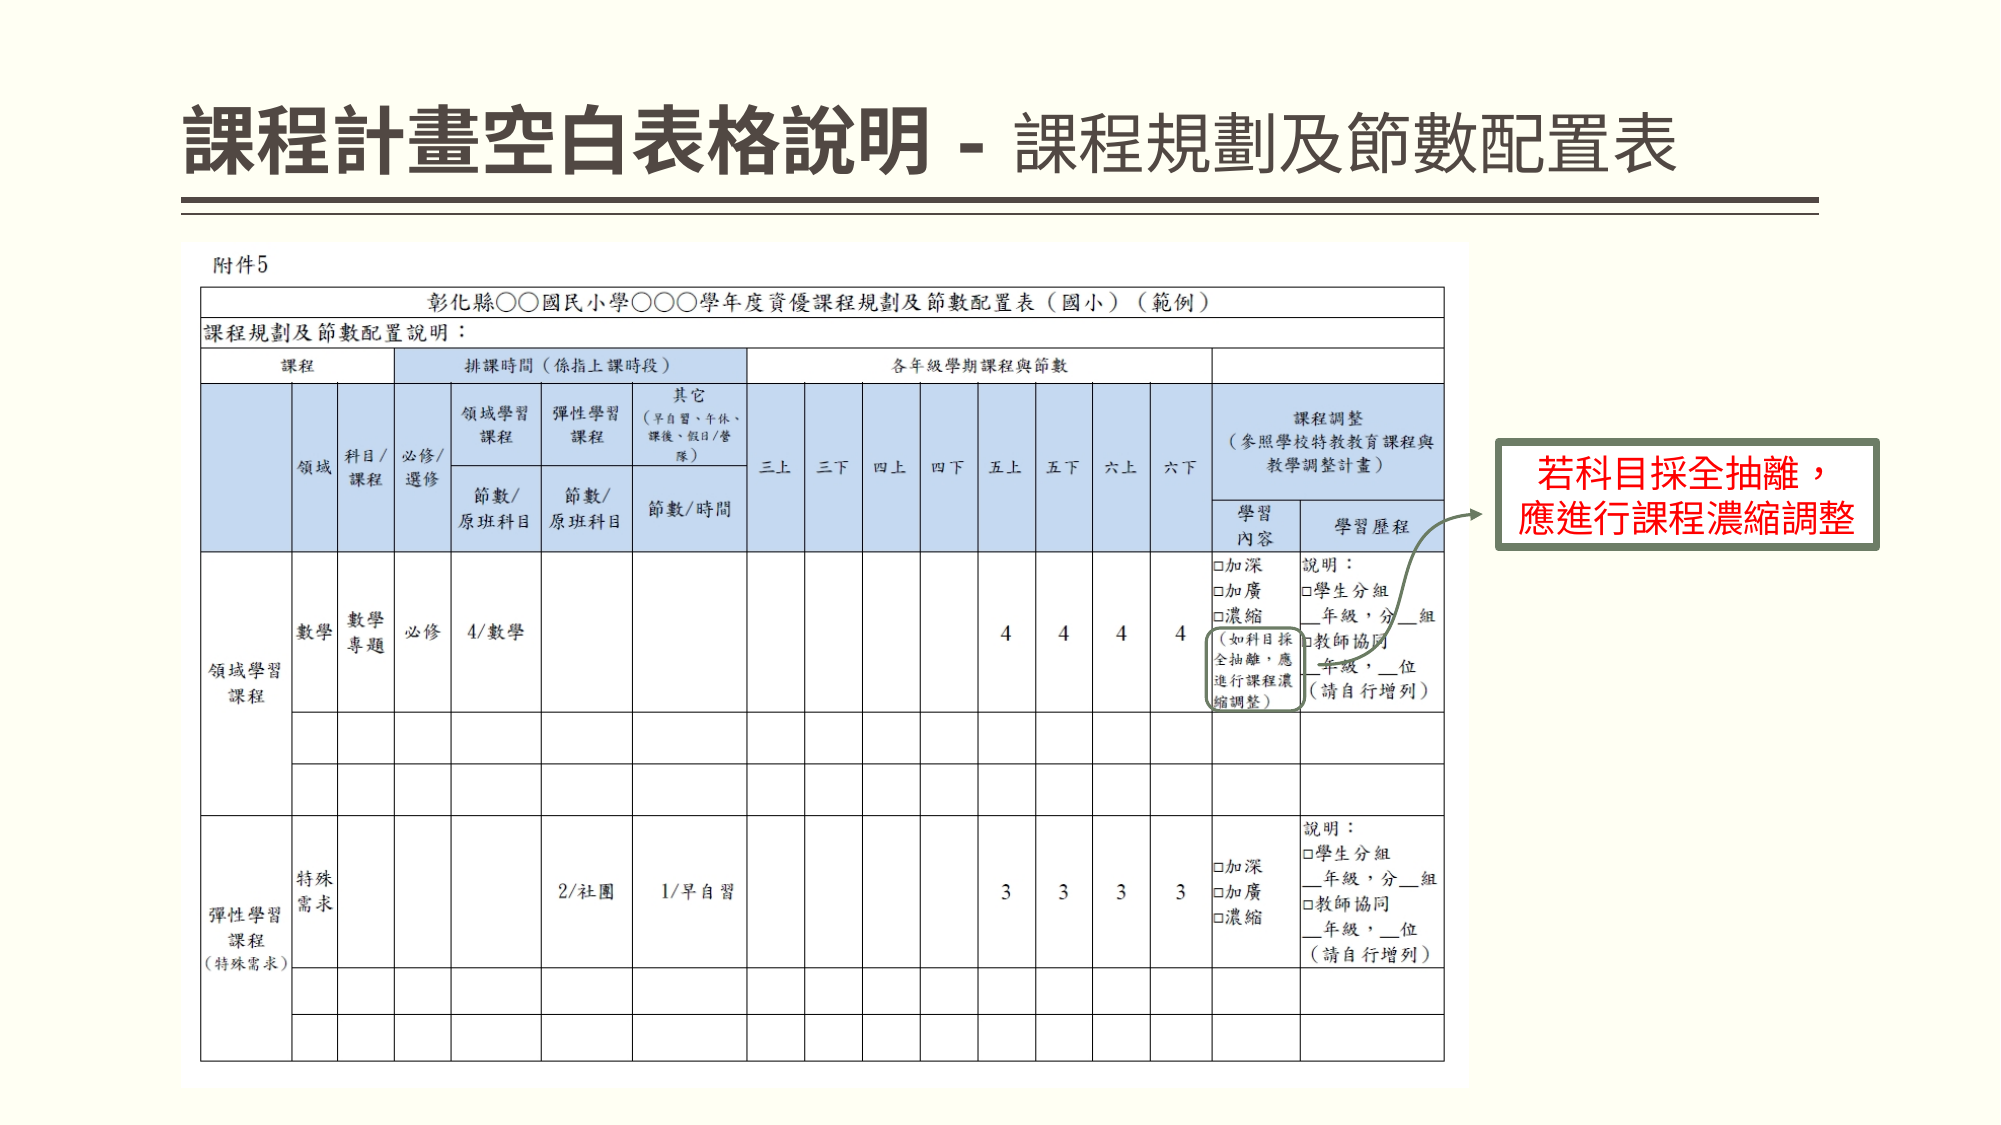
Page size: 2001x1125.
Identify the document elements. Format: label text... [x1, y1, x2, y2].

picture [181, 242, 1470, 1088]
title 課程計畫空白表格說明-課程規劃及節數配置表 [181, 12, 1819, 193]
text_box 若科目採全抽離， 應進行課程濃縮調整 [1495, 438, 1880, 551]
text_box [1318, 514, 1483, 665]
